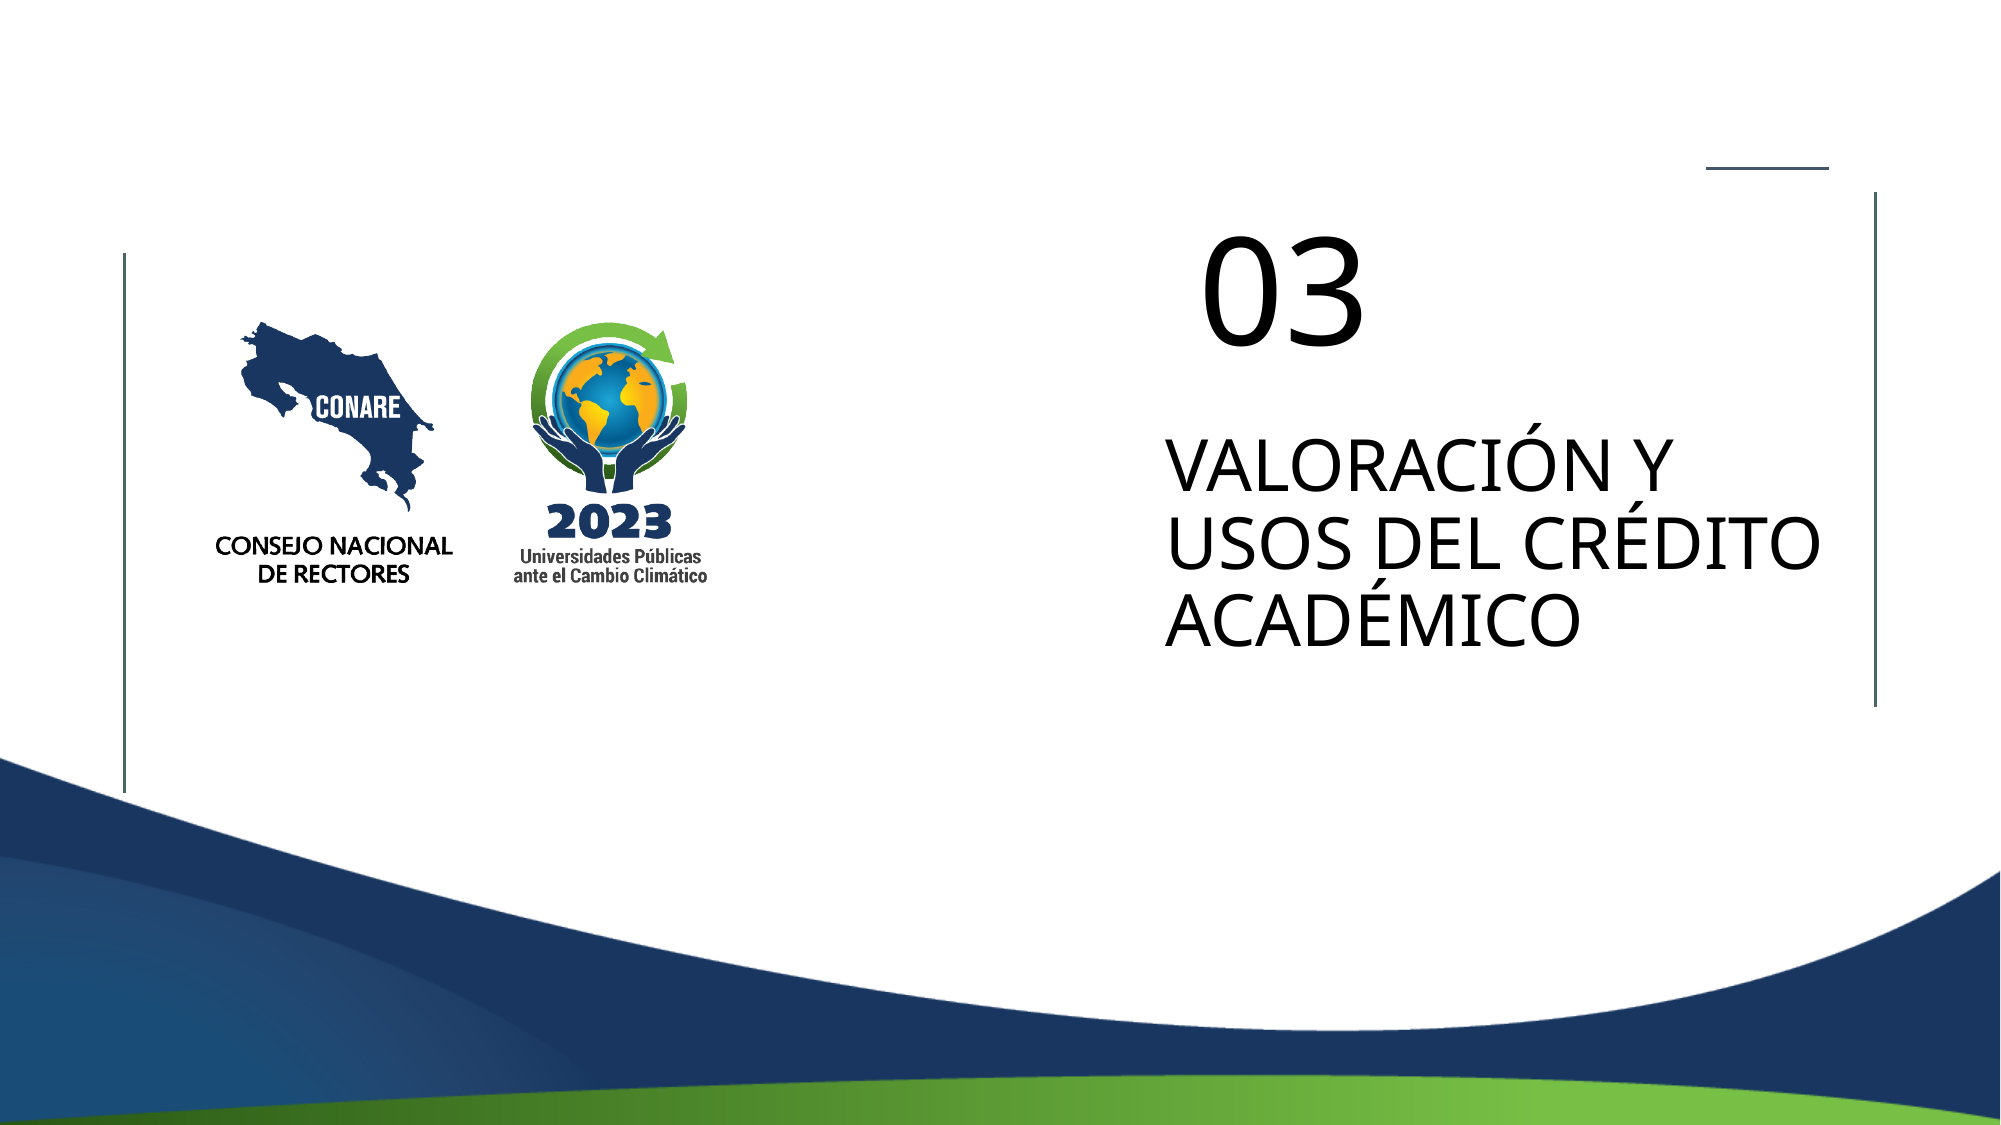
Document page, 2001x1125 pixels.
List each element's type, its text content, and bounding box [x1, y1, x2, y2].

title VALORACIÓN Y USOS DEL CRÉDITO ACADÉMICO [1145, 373, 1851, 719]
text_box 03 [1178, 254, 1458, 338]
picture [0, 0, 2001, 1125]
